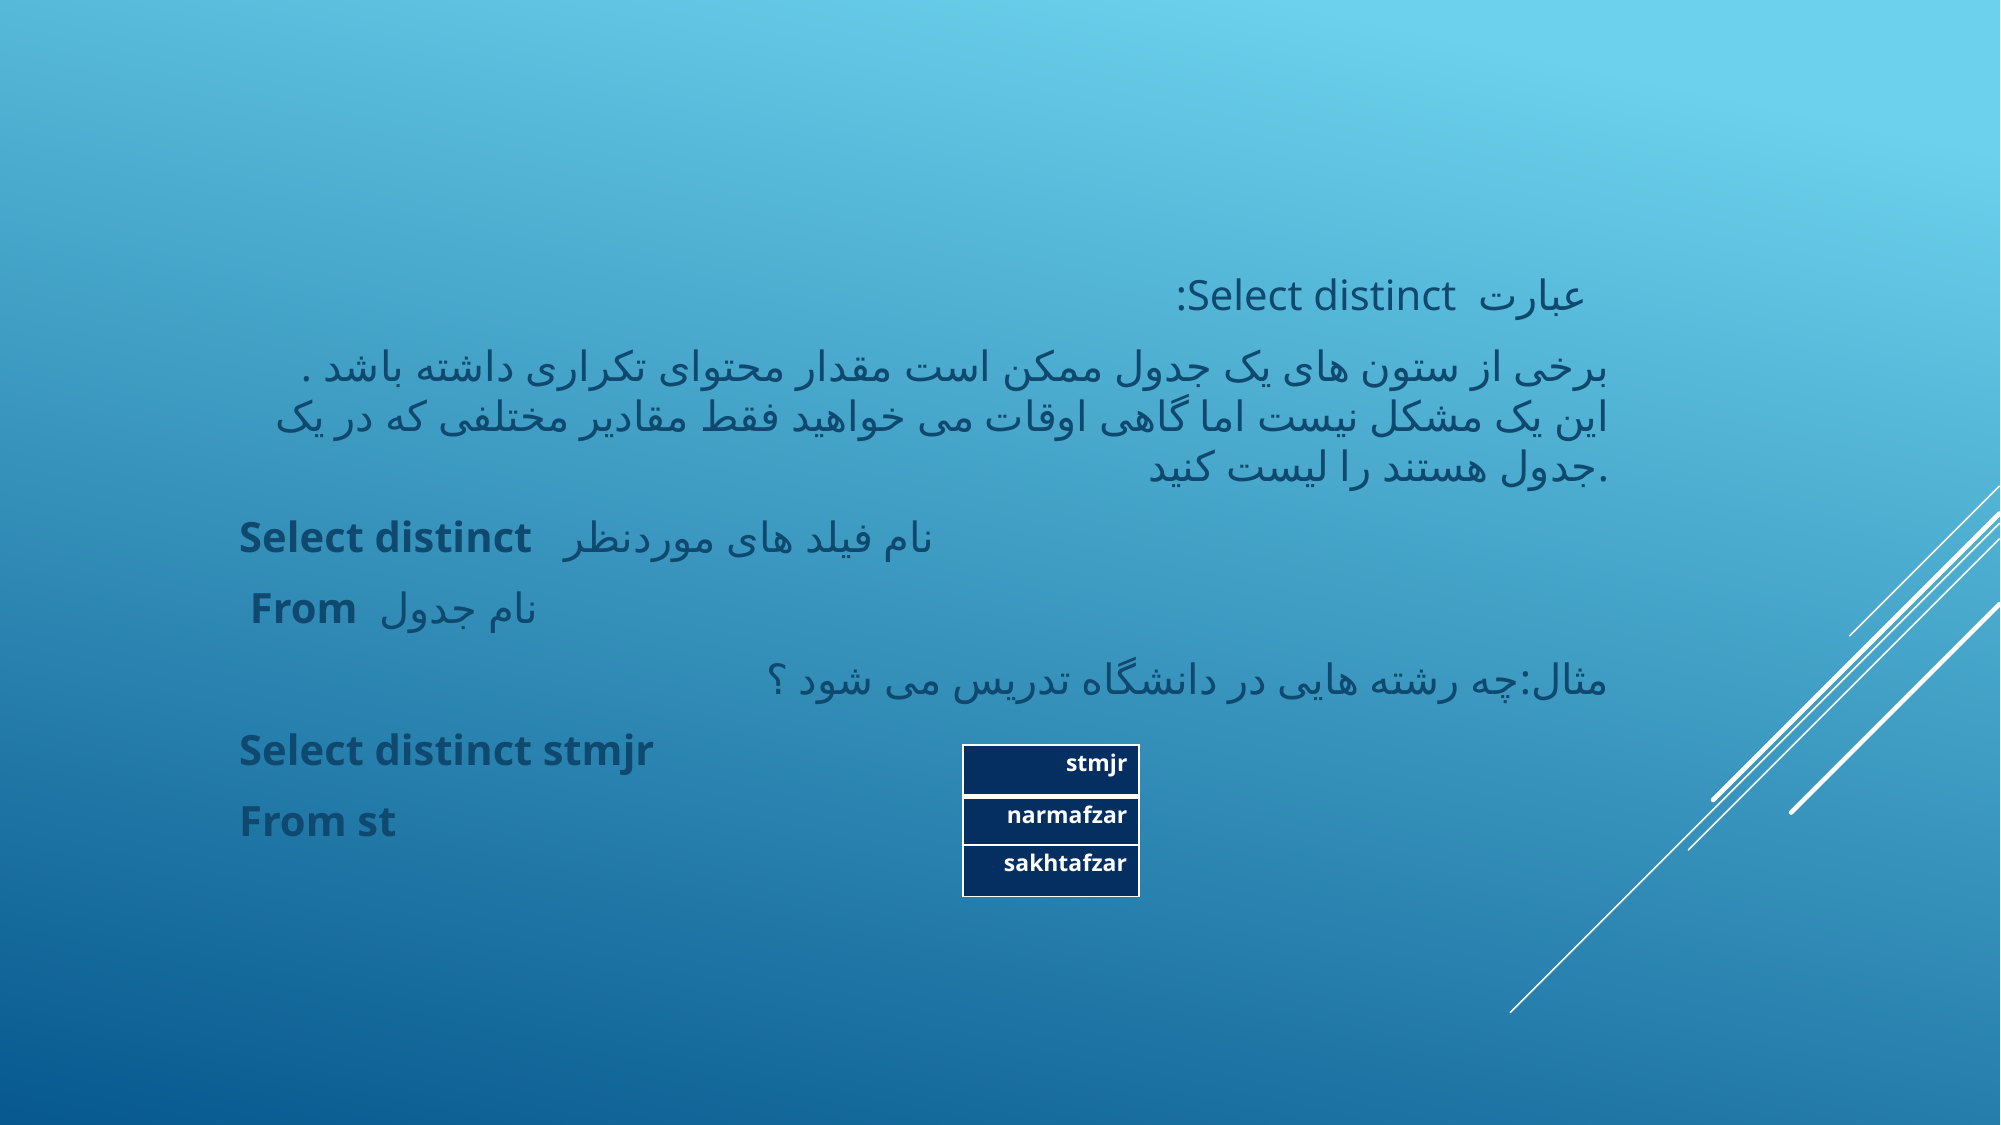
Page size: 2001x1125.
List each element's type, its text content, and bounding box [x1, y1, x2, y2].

table_cell sakhtafzar [964, 846, 1138, 896]
table_cell narmafzar [964, 799, 1138, 844]
list :Select distinct عبارت برخی از ستون های یک جدول ممکن است مقدار محتوای تکراری داشته باشد . این یک مشکل نیست اما گاهی اوقات می خواهید فقط مقادیر مختلفی که در یک جدول هستند را لیست کنید. Select distinct نام فیلد های موردنظر From نام جدول مثال:چه رشته هایی در دانشگاه تدریس می شود ؟ Select distinct stmjr From st [224, 114, 1625, 928]
table_header stmjr [964, 746, 1138, 794]
